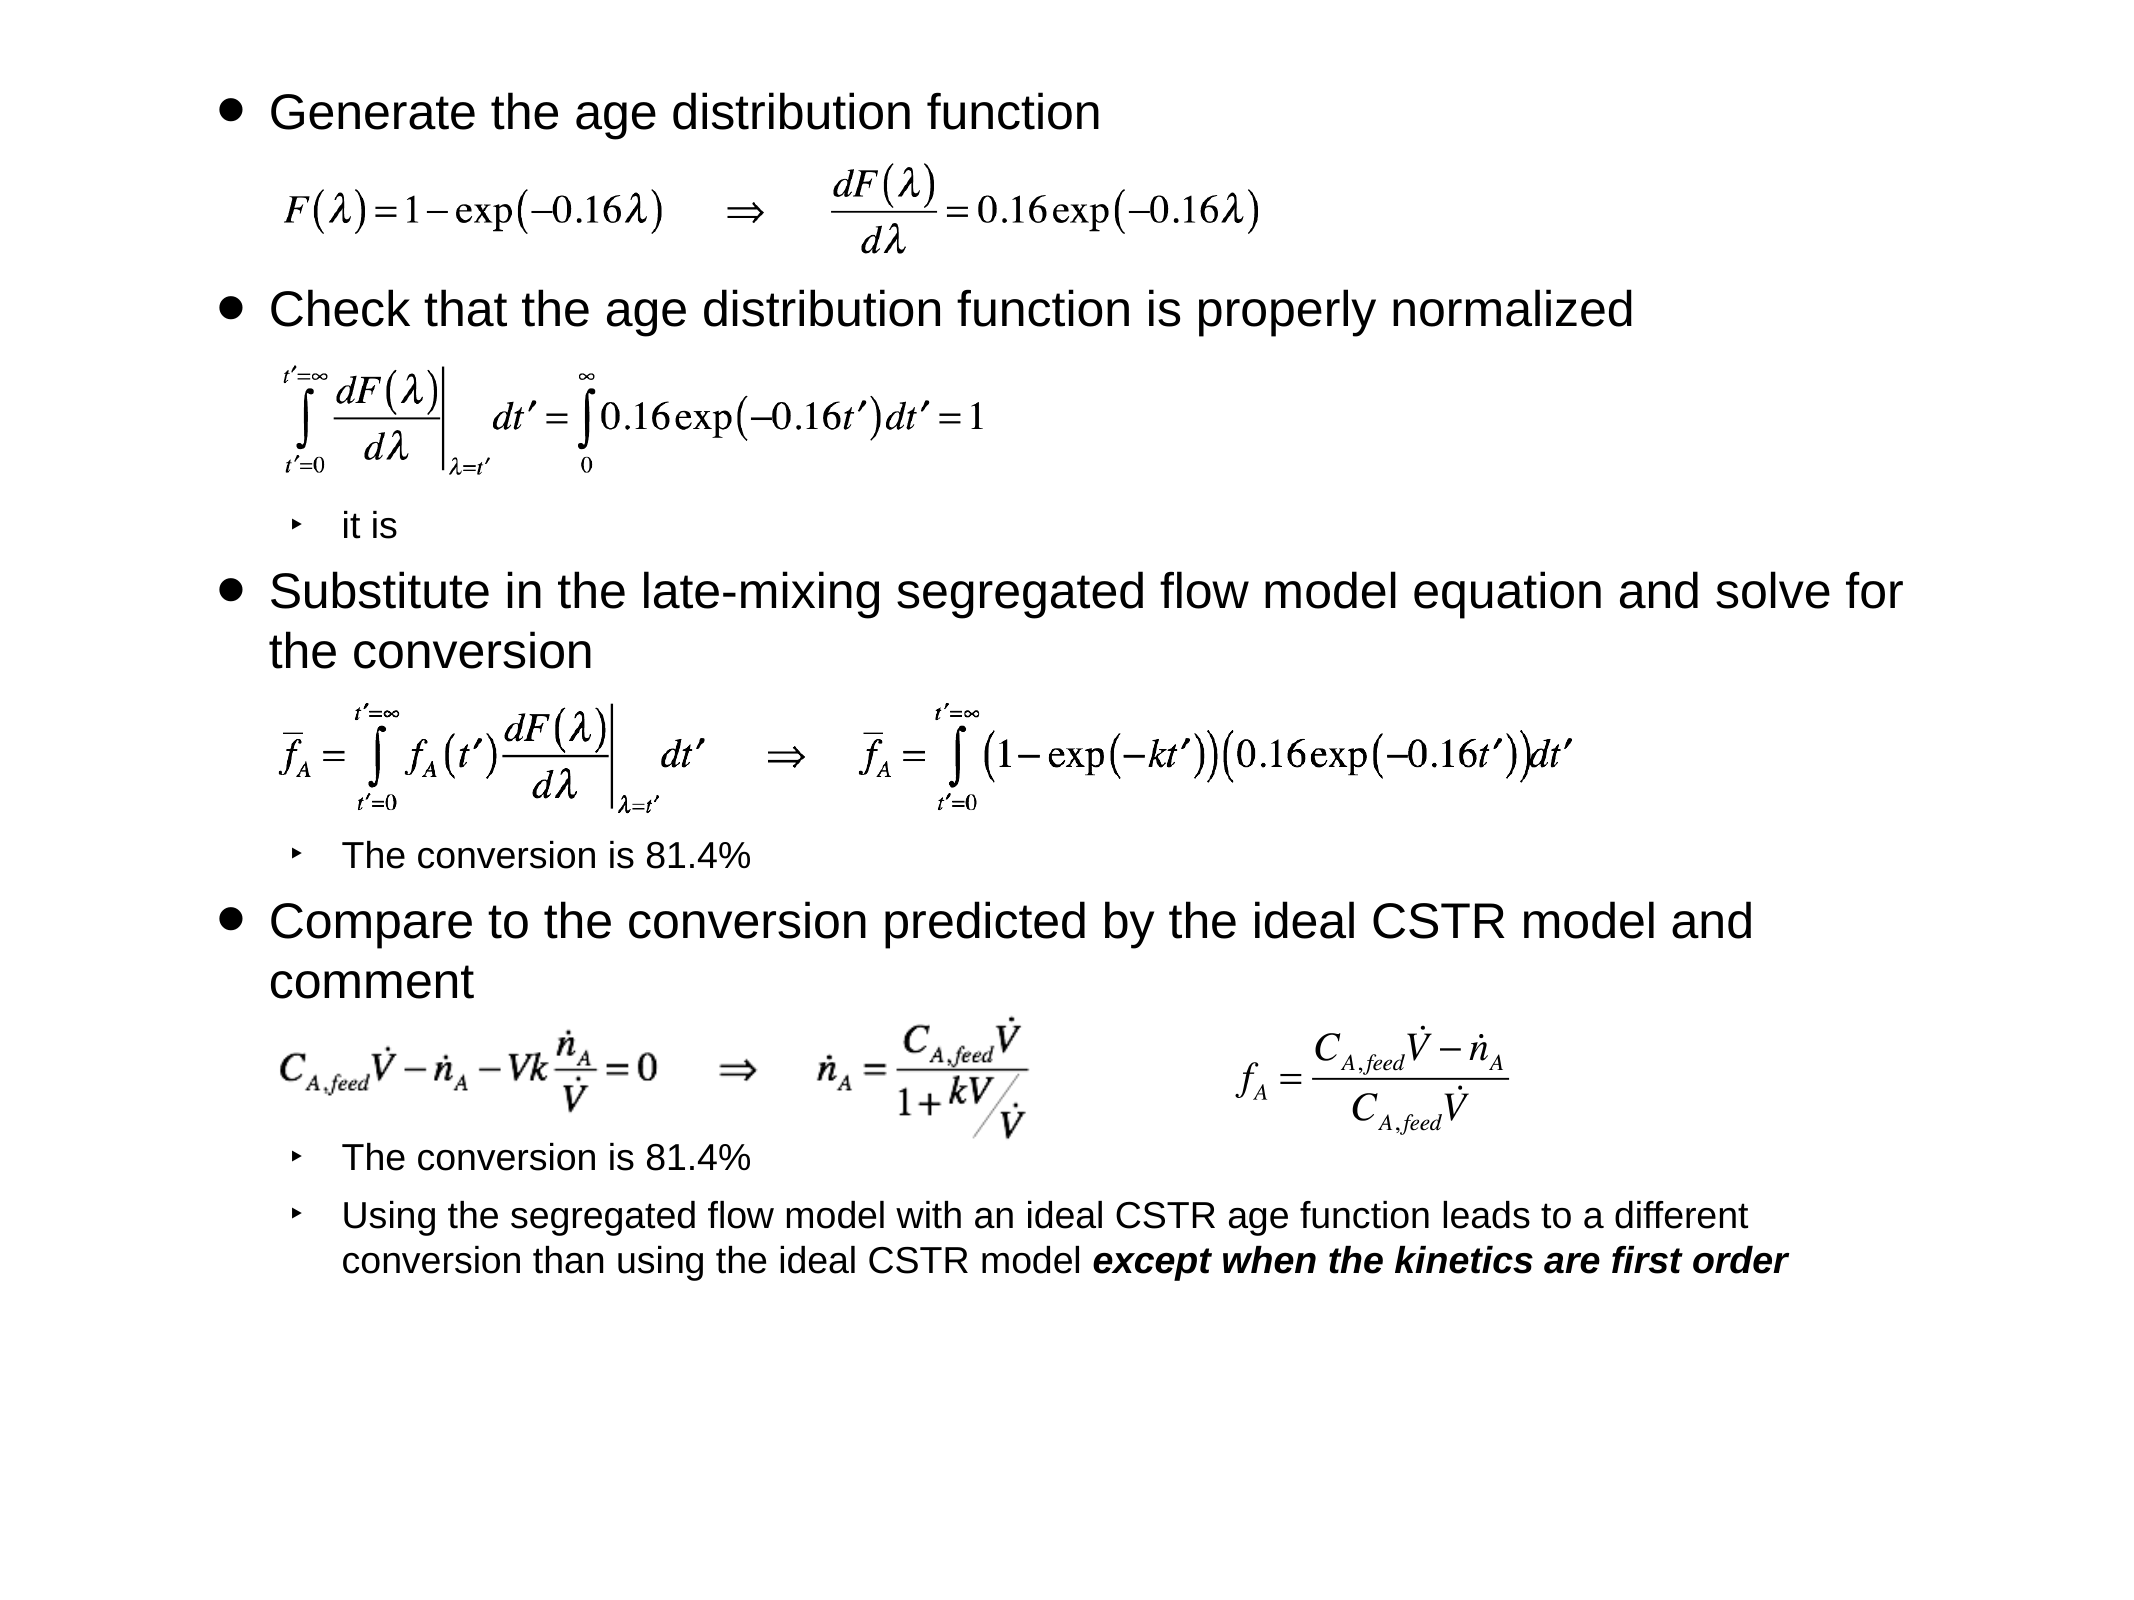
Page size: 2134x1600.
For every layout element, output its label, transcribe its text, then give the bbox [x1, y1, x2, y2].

picture [276, 356, 992, 482]
picture [274, 1008, 1036, 1148]
picture [277, 156, 1267, 262]
list Generate the age distribution function Check that the age distribution function is properly normalized it is Substitute in the late-mixing segregated flow model equation and solve for the conversion The conversion is 81.4% Compare to the conversion predicted by the ideal CSTR model and comment The conversion is 81.4% Using the segregated flow model with an ideal CSTR age function leads to a different conversion than using the ideal CSTR model except when the kinetics are first order [208, 70, 1925, 1478]
picture [272, 693, 1580, 820]
picture [1229, 1016, 1517, 1143]
